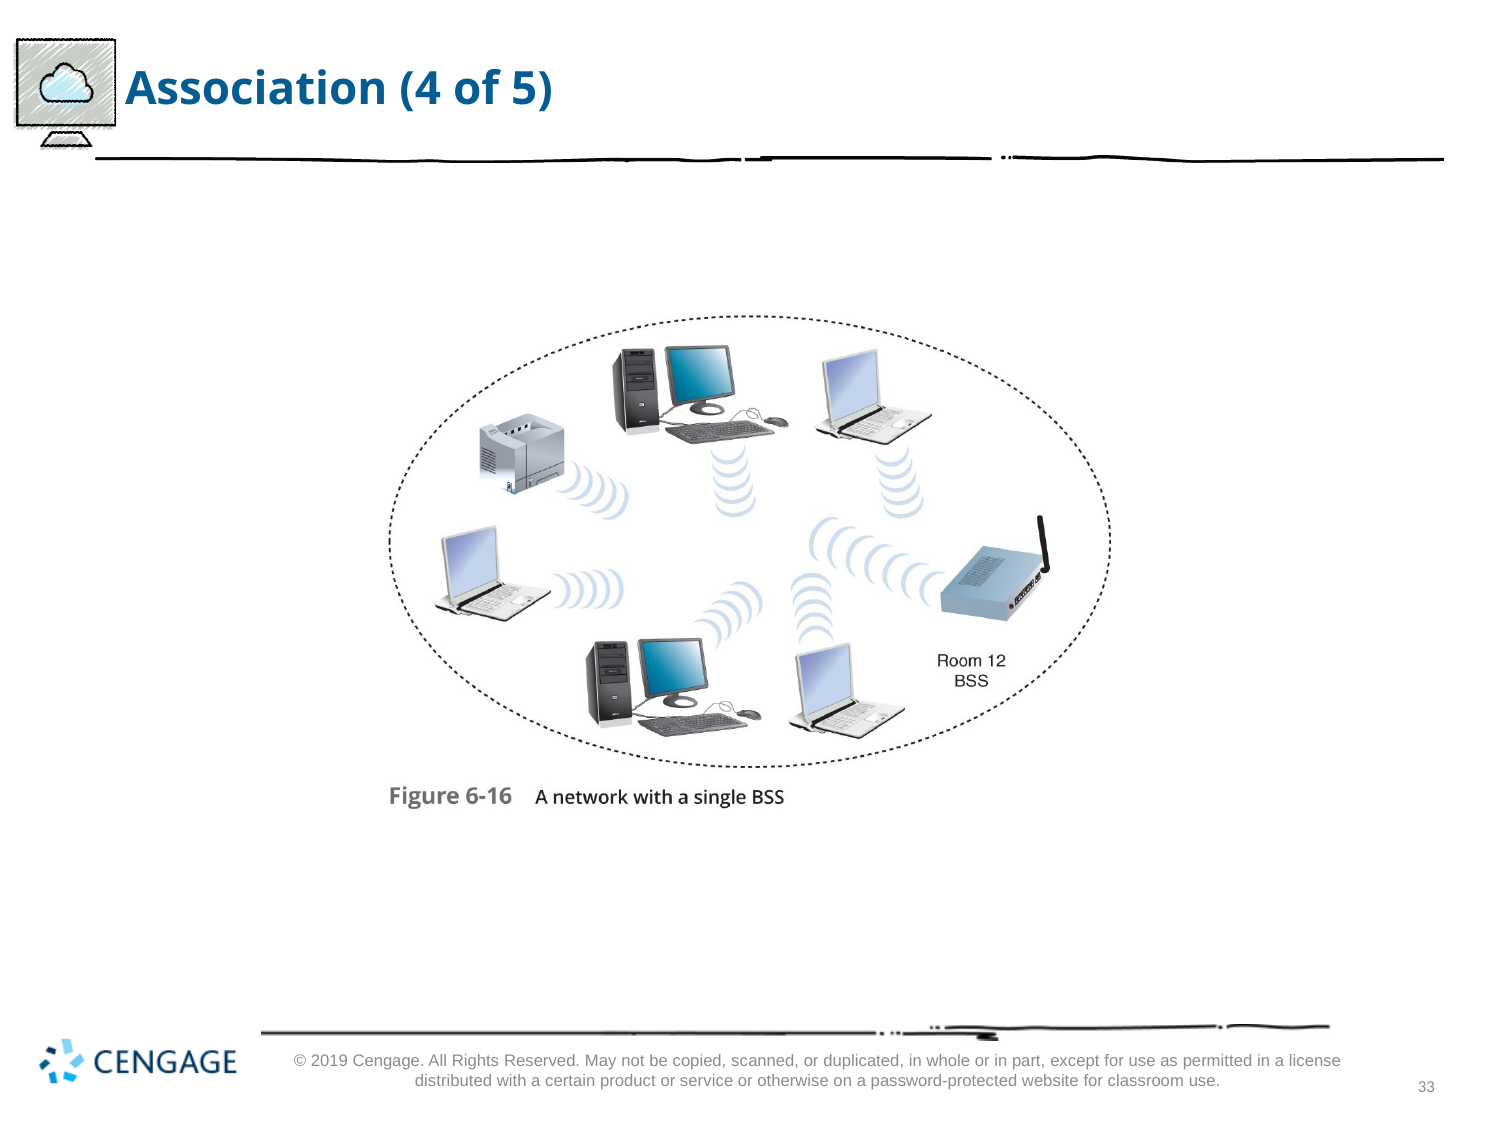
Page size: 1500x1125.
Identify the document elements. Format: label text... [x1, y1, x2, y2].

picture [19, 1025, 249, 1096]
picture [261, 1024, 1331, 1041]
picture [386, 313, 1114, 812]
picture [13, 36, 117, 151]
footer © 2019 Cengage. All Rights Reserved. May not be copied, scanned, or duplicated, in whole or in part, except for use as permitted in a license distributed with a certain product or service or otherwise on a password-protected website for classroom use. [262, 1050, 1375, 1091]
picture [95, 155, 1444, 163]
title Association (4 of 5) [125, 66, 1442, 116]
